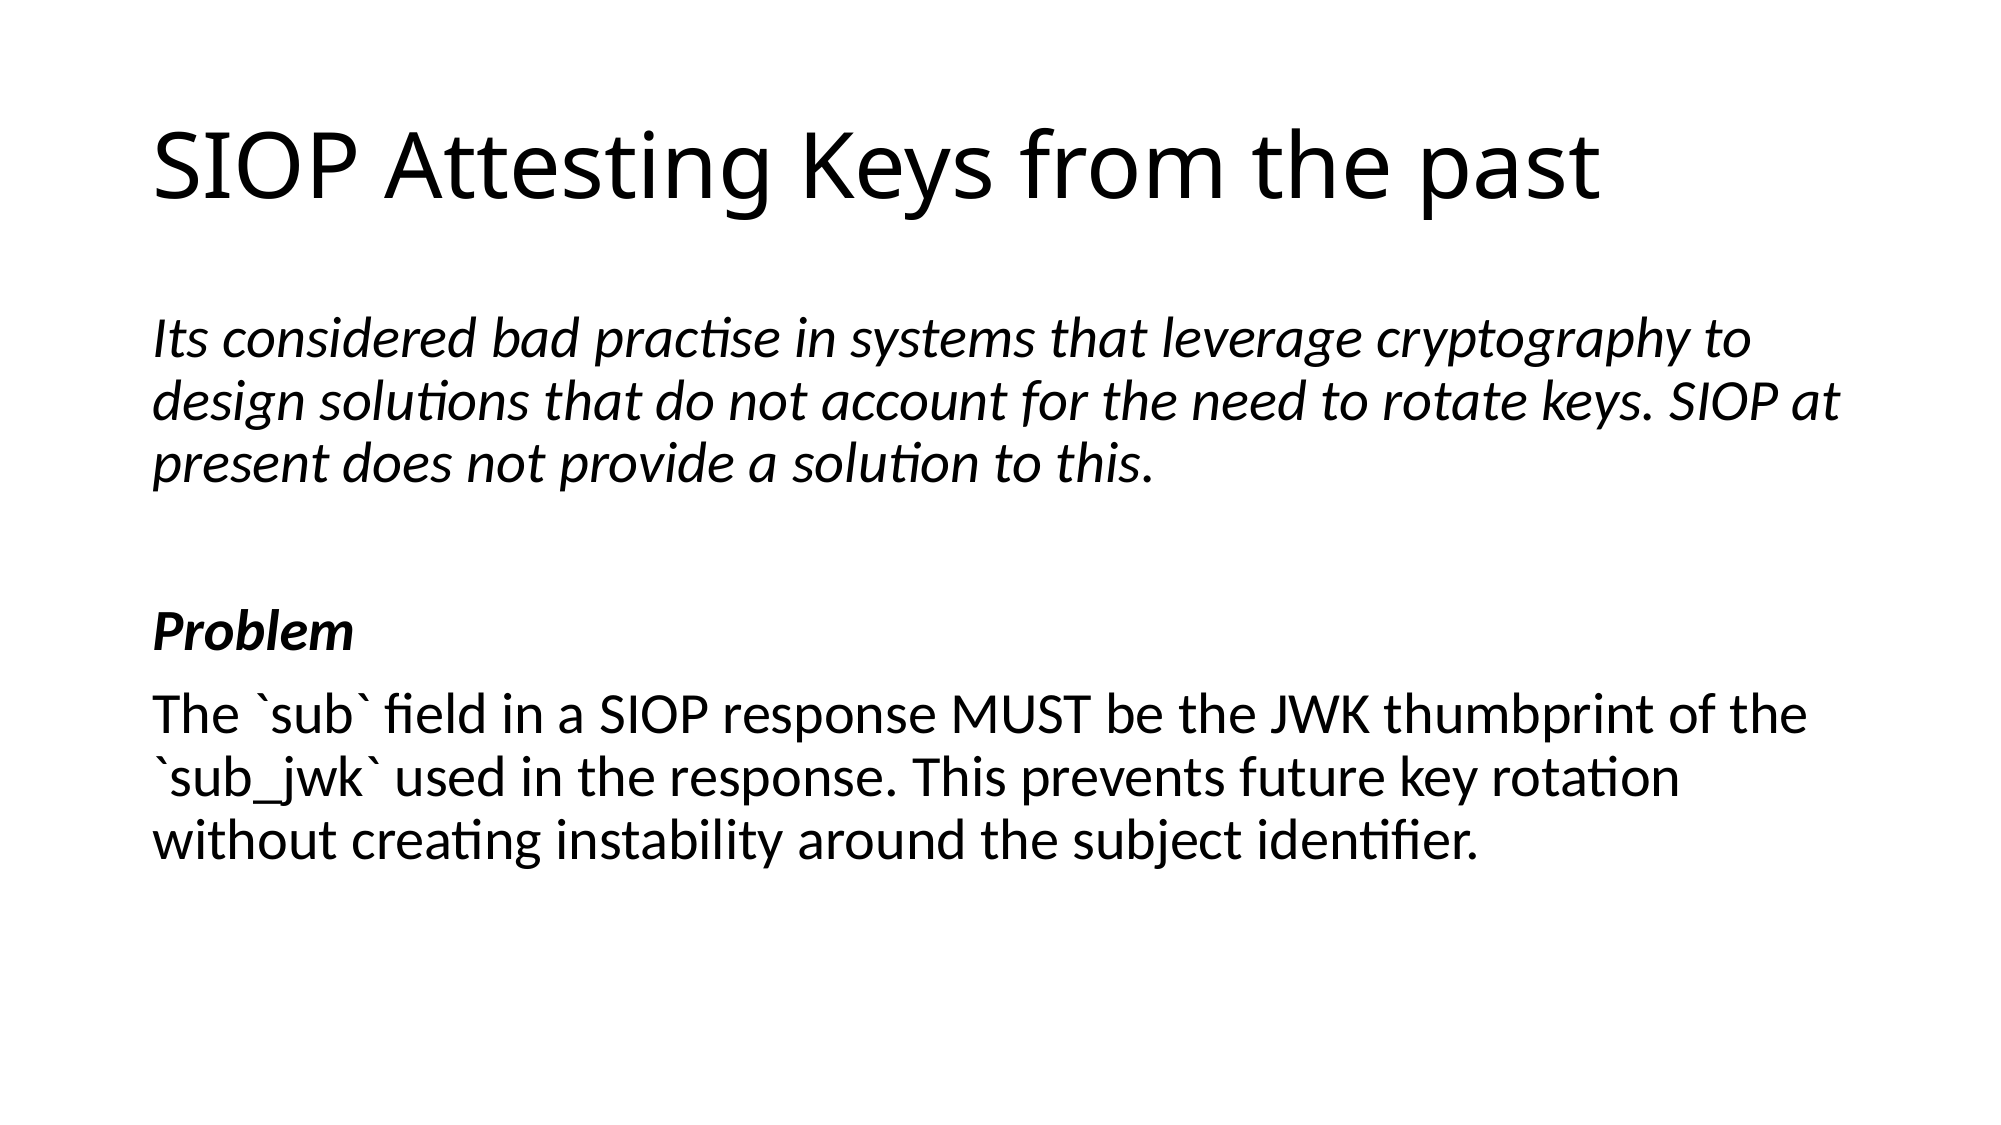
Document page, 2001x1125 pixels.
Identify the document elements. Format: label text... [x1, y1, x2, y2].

title SIOP Attesting Keys from the past [137, 59, 1863, 278]
list Its considered bad practise in systems that leverage cryptography to design solutions that do not account for the need to rotate keys. SIOP at present does not provide a solution to this. Problem The `sub` field in a SIOP response MUST be the JWK thumbprint of the `sub_jwk` used in the response. This prevents future key rotation without creating instability around the subject identifier. [137, 299, 1863, 1014]
